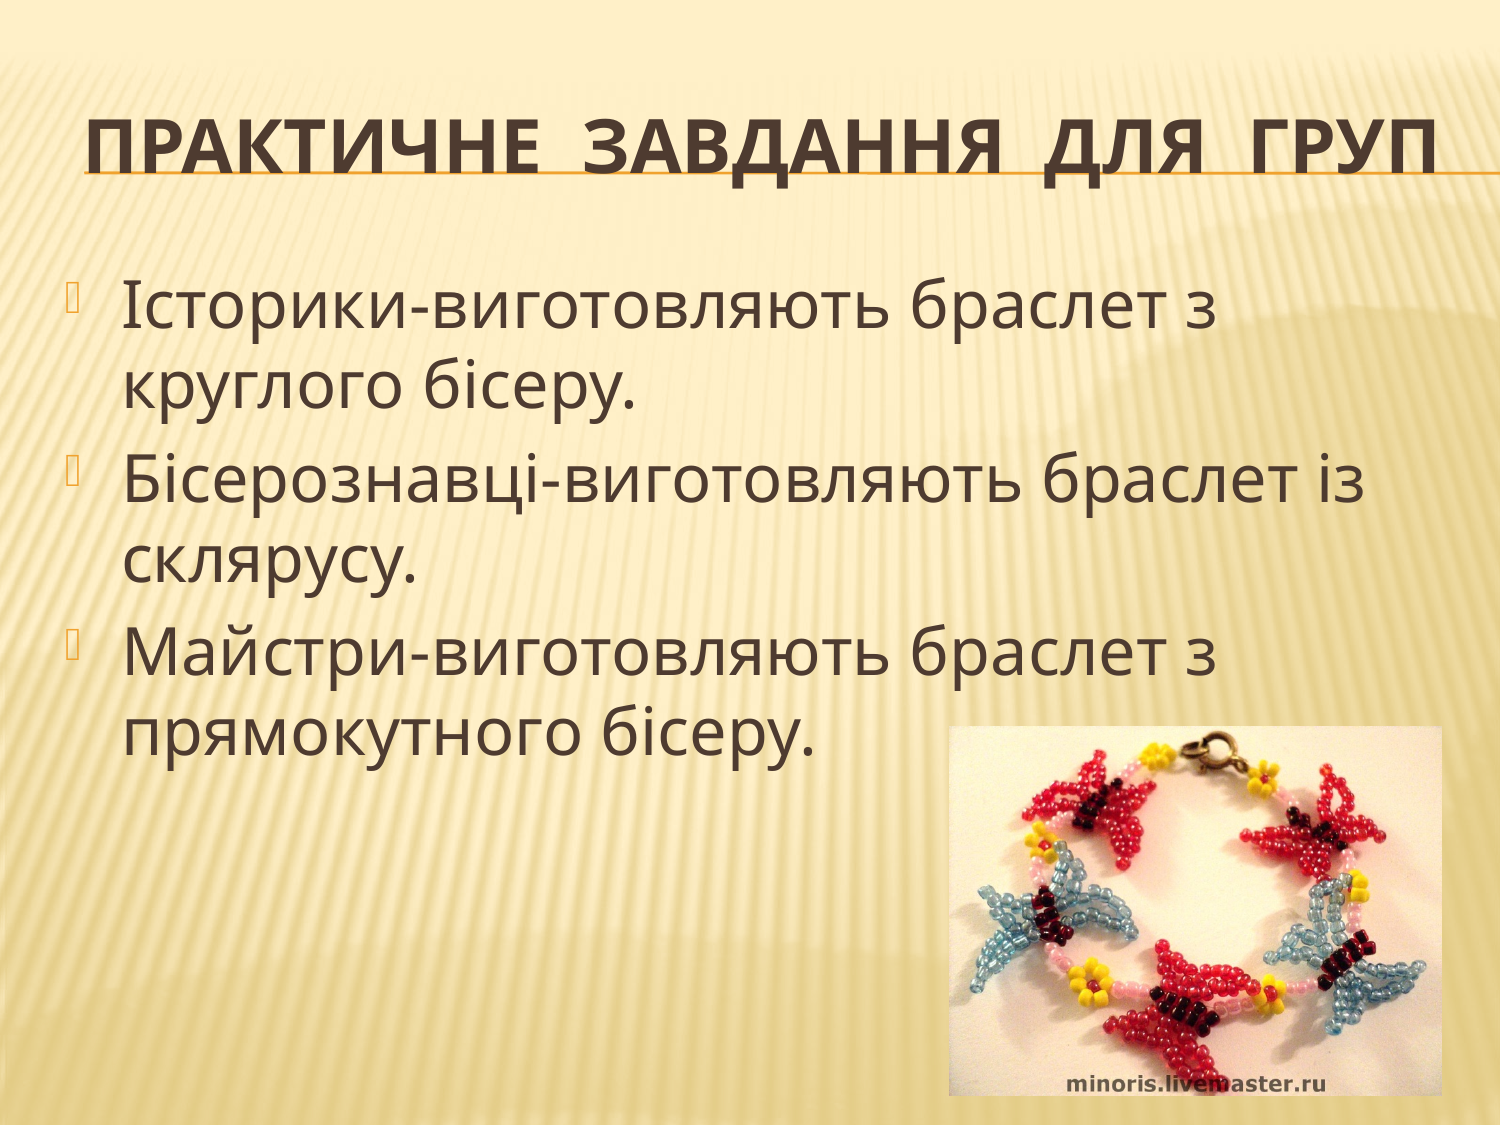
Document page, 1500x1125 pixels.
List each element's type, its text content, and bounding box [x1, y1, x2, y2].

title Практичне Завдання для груп [50, 75, 1475, 213]
picture [948, 726, 1442, 1096]
list Історики-виготовляють браслет з круглого бісеру. Бісерознавці-виготовляють браслет із склярусу. Майстри-виготовляють браслет з прямокутного бісеру. [50, 254, 1475, 998]
